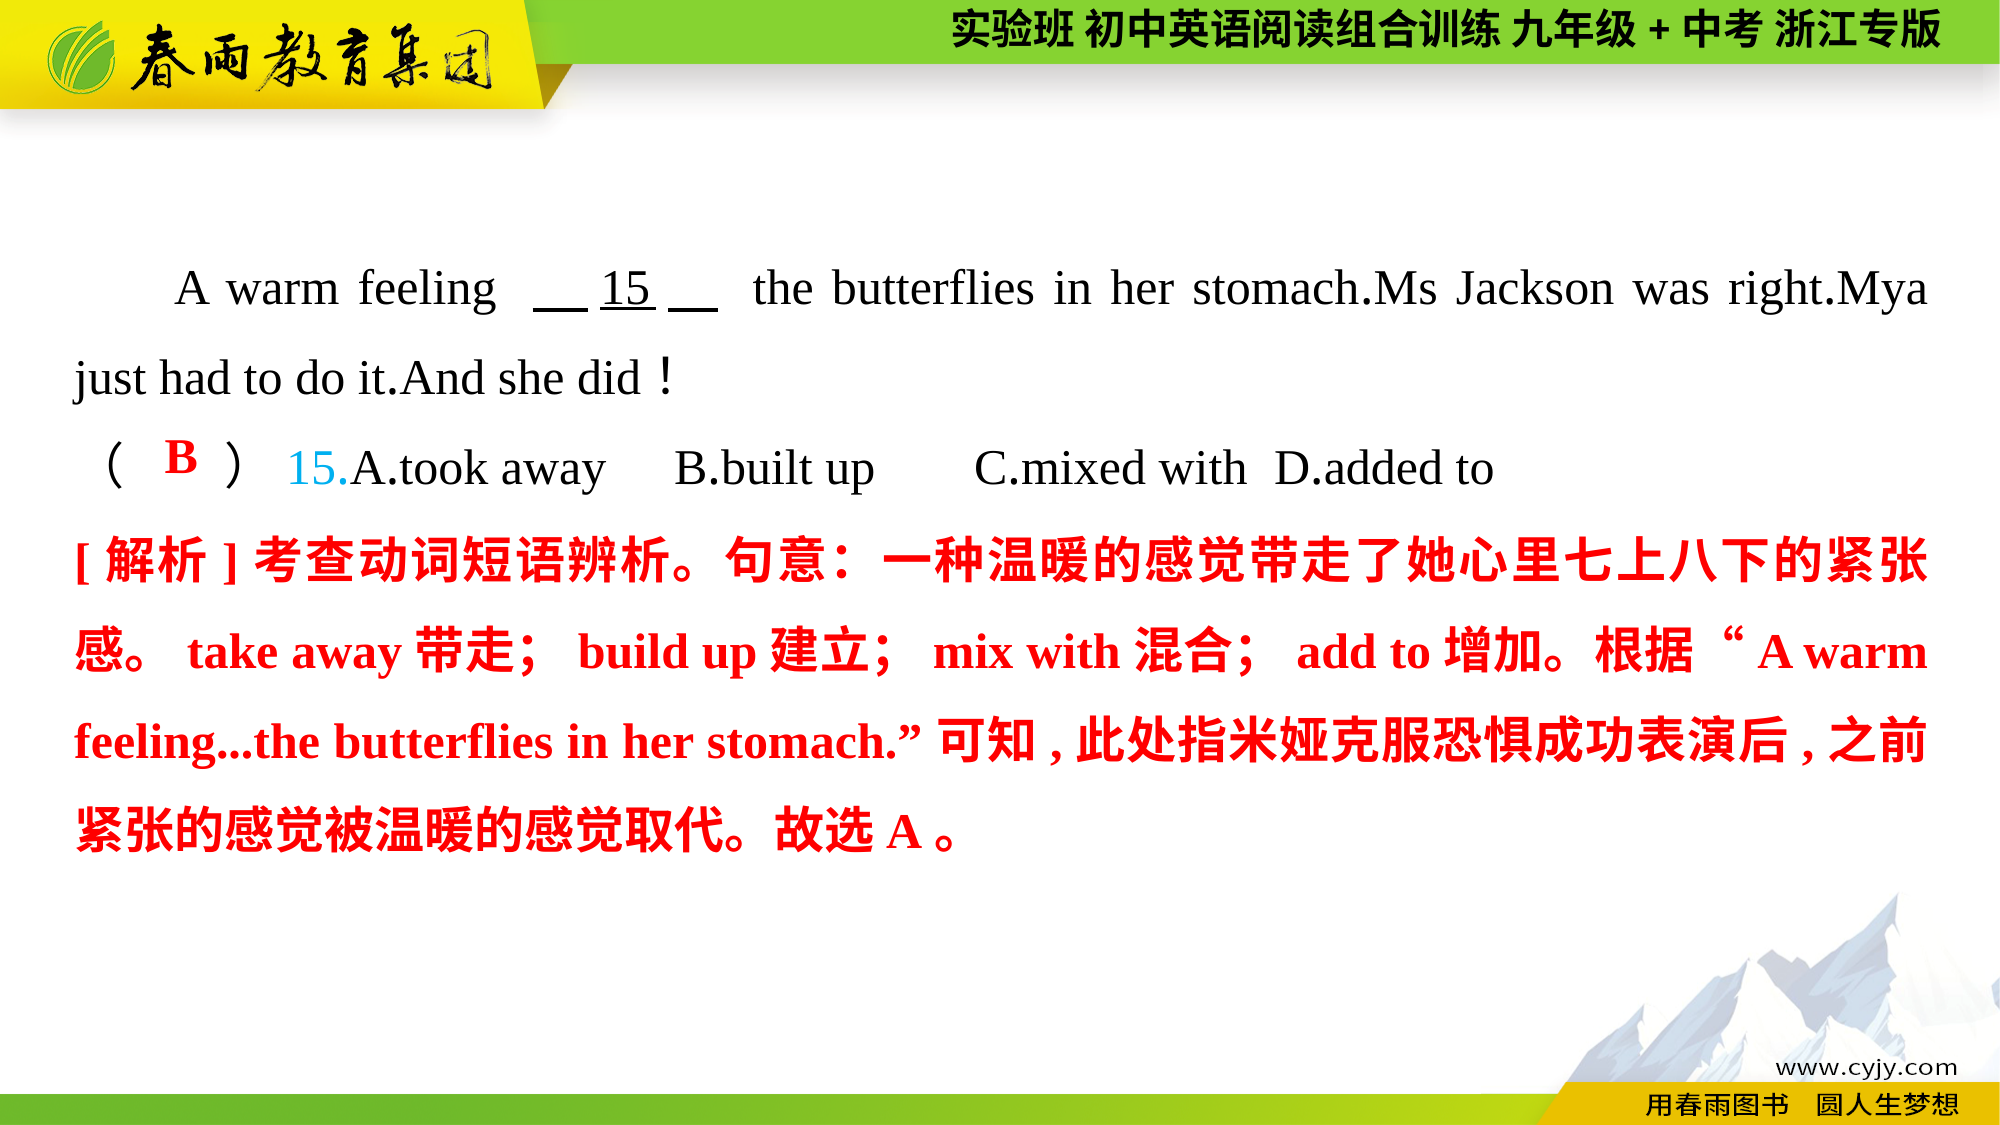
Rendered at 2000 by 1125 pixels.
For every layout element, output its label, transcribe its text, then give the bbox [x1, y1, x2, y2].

list A warm feeling 15 the butterflies in her stomach.Ms Jackson was right.Mya just had to do it.And she did！ [59, 216, 1944, 397]
text_box [解析]考查动词短语辨析。句意：一种温暖的感觉带走了她心里七上八下的紧张感。take away带走；build up建立；mix with混合；add to增加。根据“A warm feeling...the butterflies in her stomach.”可知,此处指米娅克服恐惧成功表演后,之前紧张的感觉被温暖的感觉取代。故选A。 [59, 490, 1944, 866]
picture [0, 0, 2000, 1125]
text_box B [149, 415, 213, 490]
text_box （ ）15.A.took away B.built up C.mixed with D.added to [59, 397, 1944, 490]
